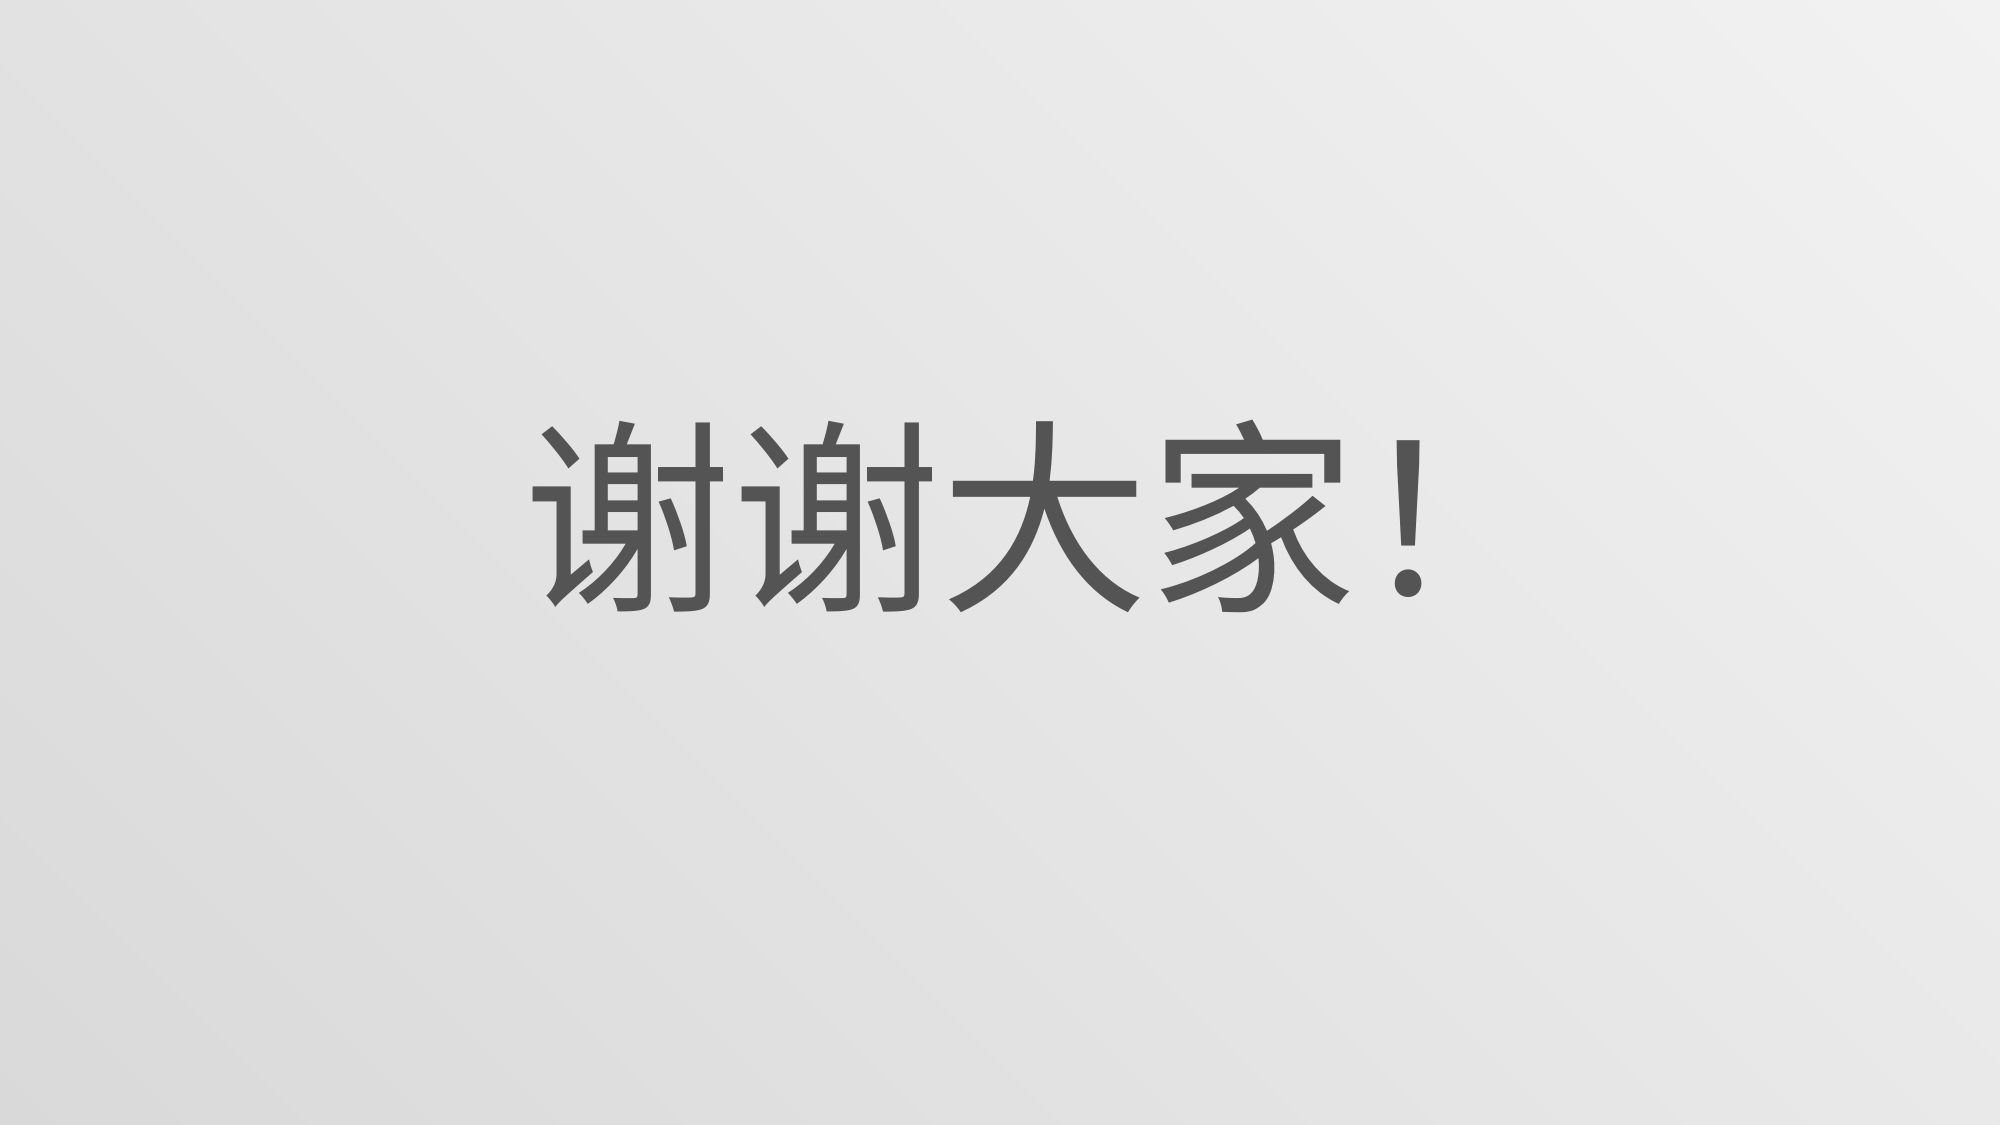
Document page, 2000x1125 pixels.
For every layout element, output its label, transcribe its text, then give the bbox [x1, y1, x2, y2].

text_box 谢谢大家！ [509, 408, 1581, 649]
